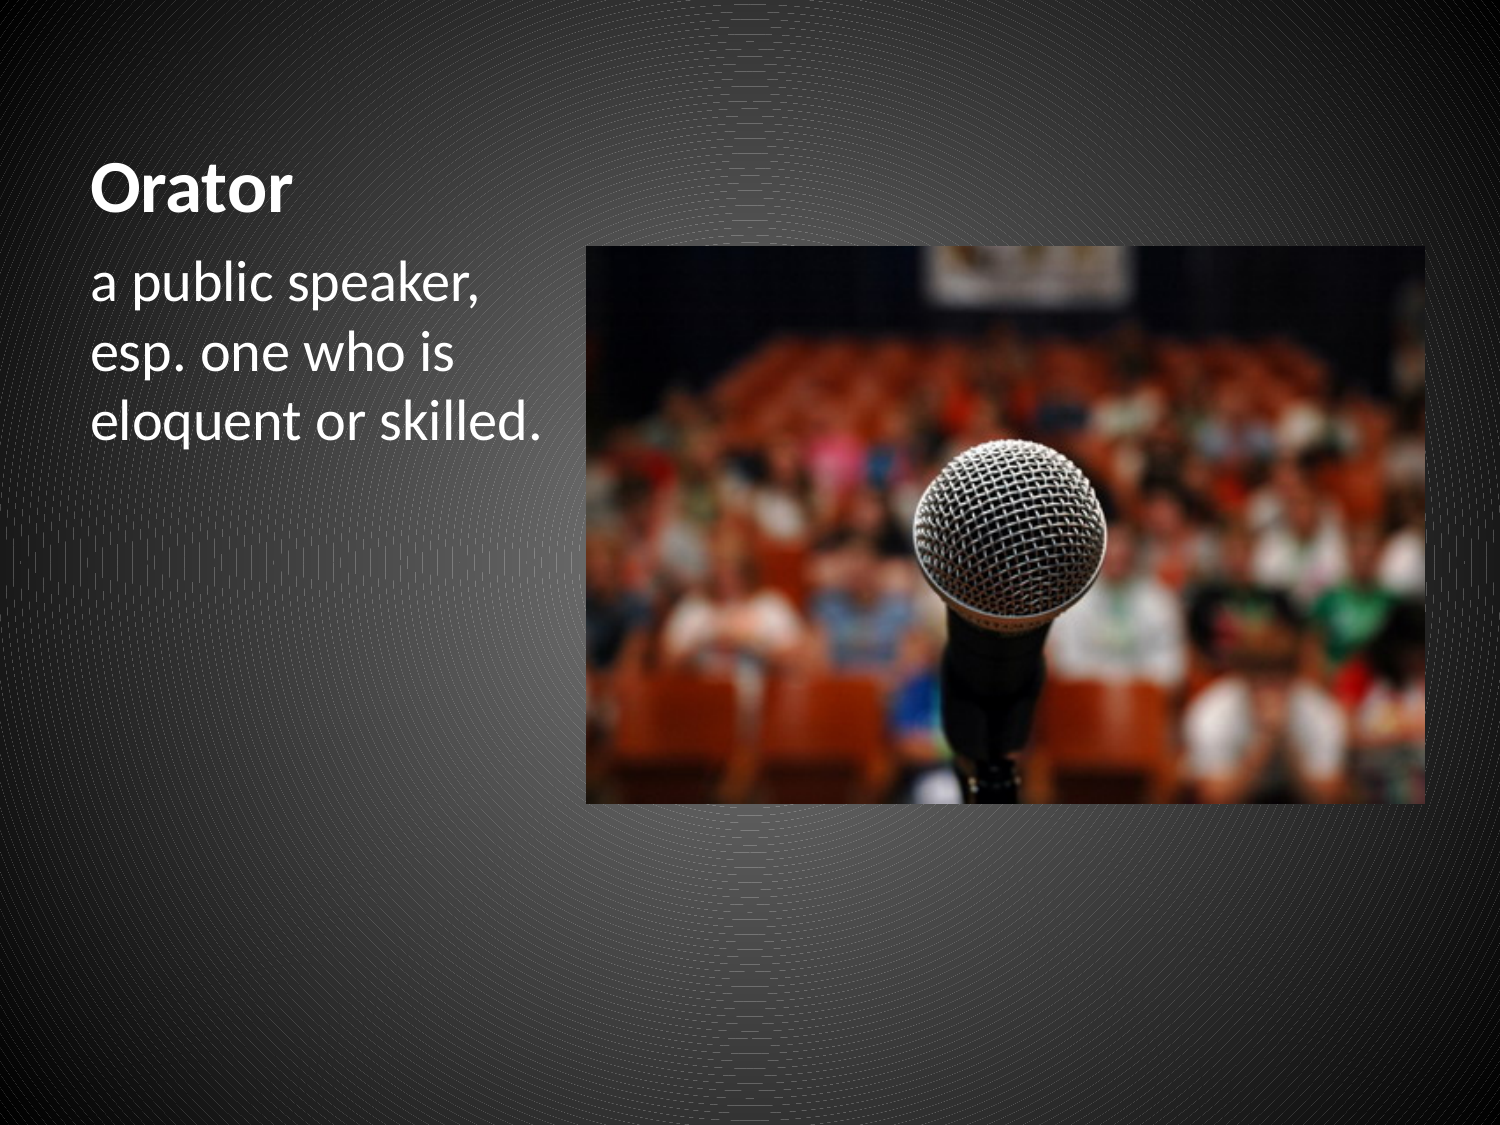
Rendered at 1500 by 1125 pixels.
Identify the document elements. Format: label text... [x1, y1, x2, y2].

list a public speaker, esp. one who is eloquent or skilled. [75, 235, 569, 1005]
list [586, 44, 1426, 1006]
title Orator [75, 44, 569, 235]
